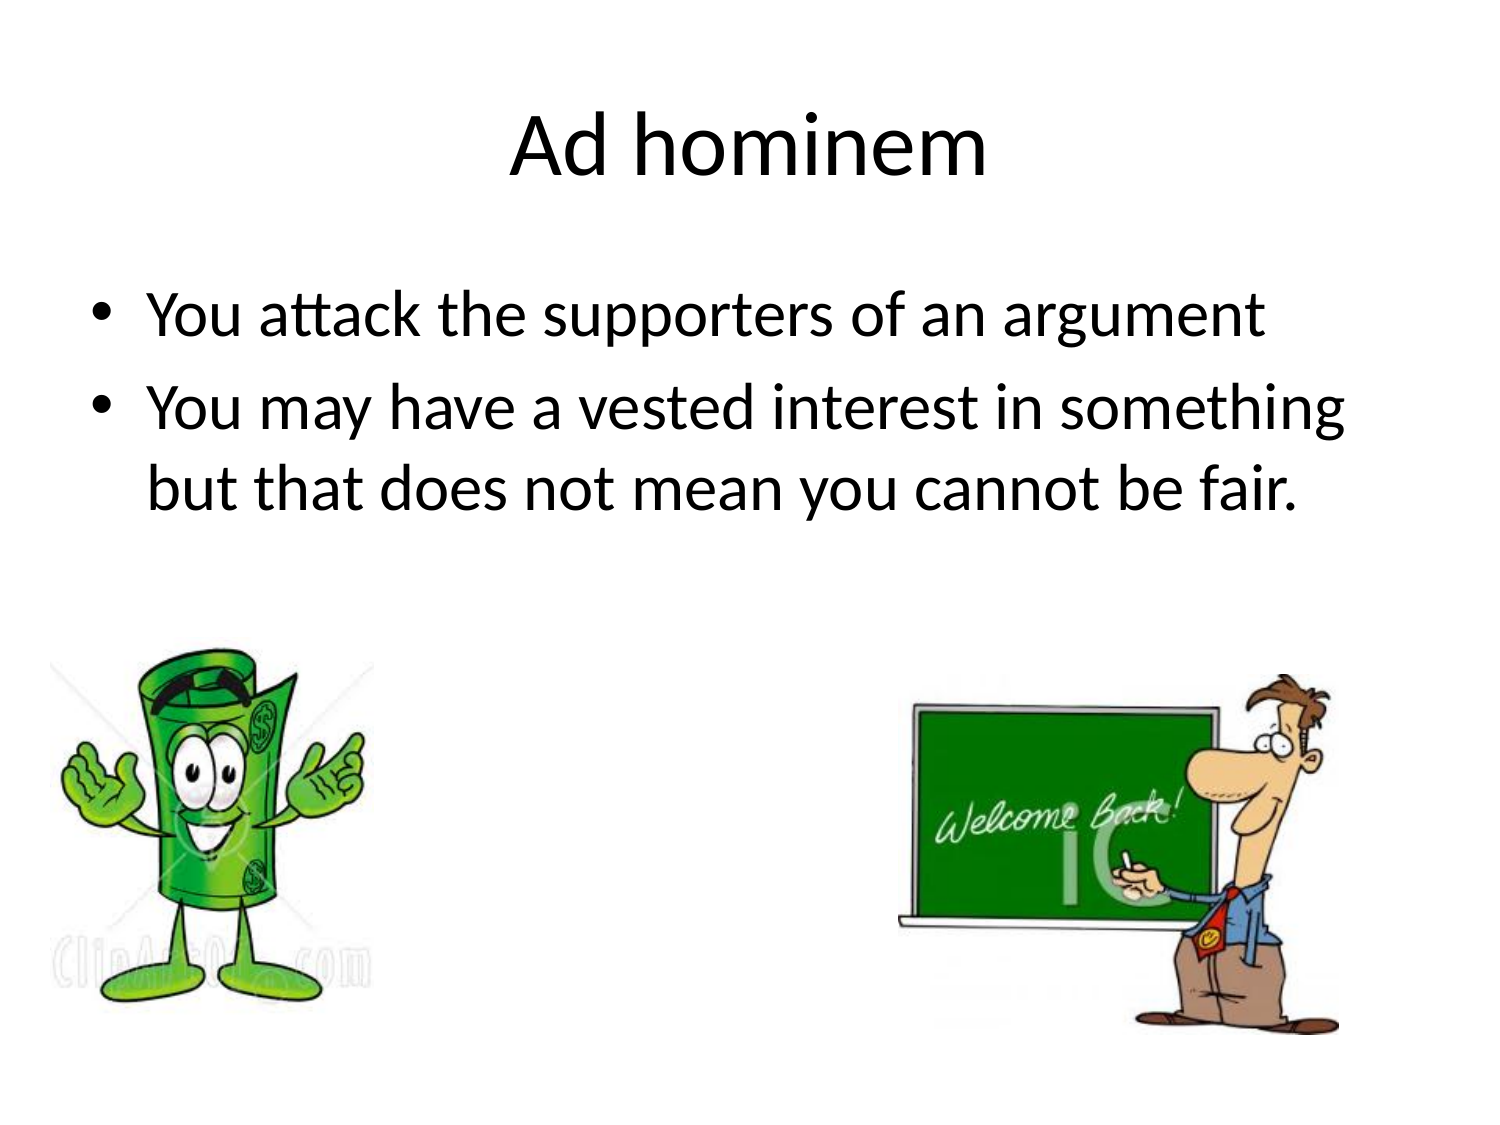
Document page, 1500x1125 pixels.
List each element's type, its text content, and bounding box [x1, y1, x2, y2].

title Ad hominem [75, 45, 1425, 233]
picture [897, 674, 1339, 1035]
picture [49, 637, 374, 1018]
list You attack the supporters of an argument You may have a vested interest in something but that does not mean you cannot be fair. [75, 262, 1425, 1005]
